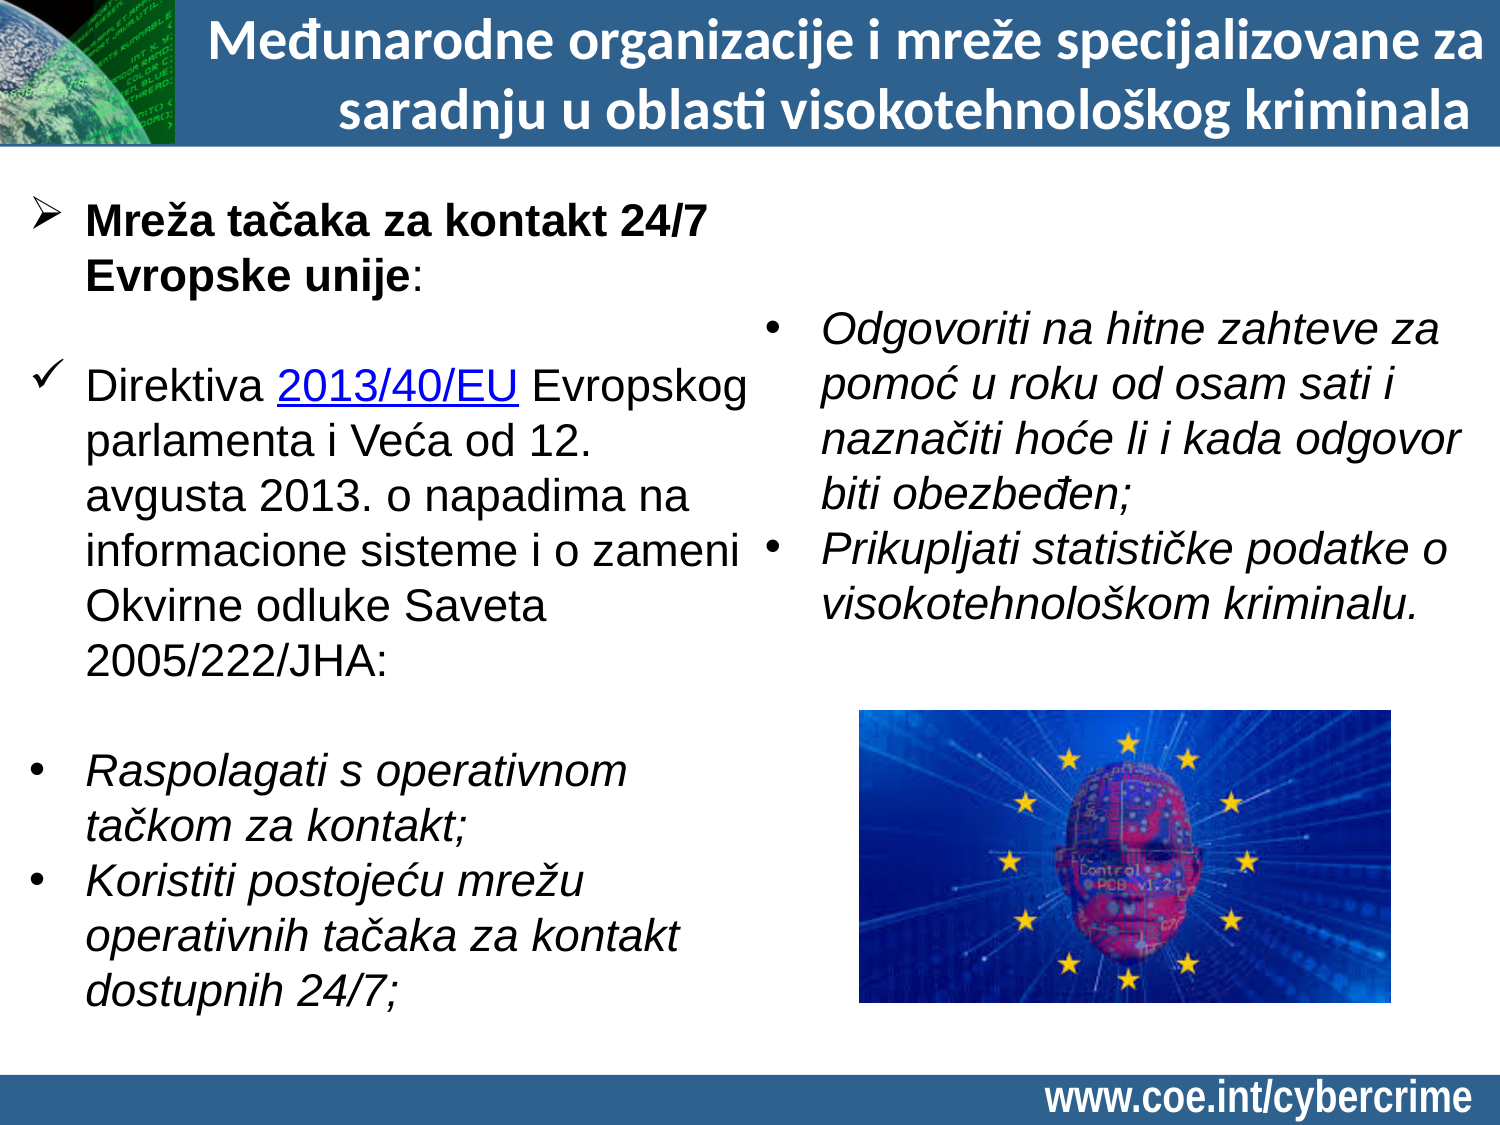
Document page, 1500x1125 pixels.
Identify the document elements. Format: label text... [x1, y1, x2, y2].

text_box Mreža tačaka za kontakt 24/7 Evropske unije: Direktiva 2013/40/EU Evropskog parlamenta i Veća od 12. avgusta 2013. o napadima na informacione sisteme i o zameni Okvirne odluke Saveta 2005/222/JHA: Raspolagati s operativnom tačkom za kontakt; Koristiti postojeću mrežu operativnih tačaka za kontakt dostupnih 24/7; [14, 183, 765, 1079]
text_box www.coe.int/cybercrime [1030, 1059, 1500, 1125]
text_box [0, 1073, 1030, 1125]
picture [0, 0, 175, 144]
text_box Međunarodne organizacije i mreže specijalizovane za saradnju u oblasti visokotehnološkog kriminala [177, 0, 1500, 149]
picture [859, 710, 1391, 1003]
text_box Odgovoriti na hitne zahteve za pomoć u roku od osam sati i naznačiti hoće li i kada odgovor biti obezbeđen; Prikupljati statističke podatke o visokotehnološkom kriminalu. [749, 291, 1500, 636]
